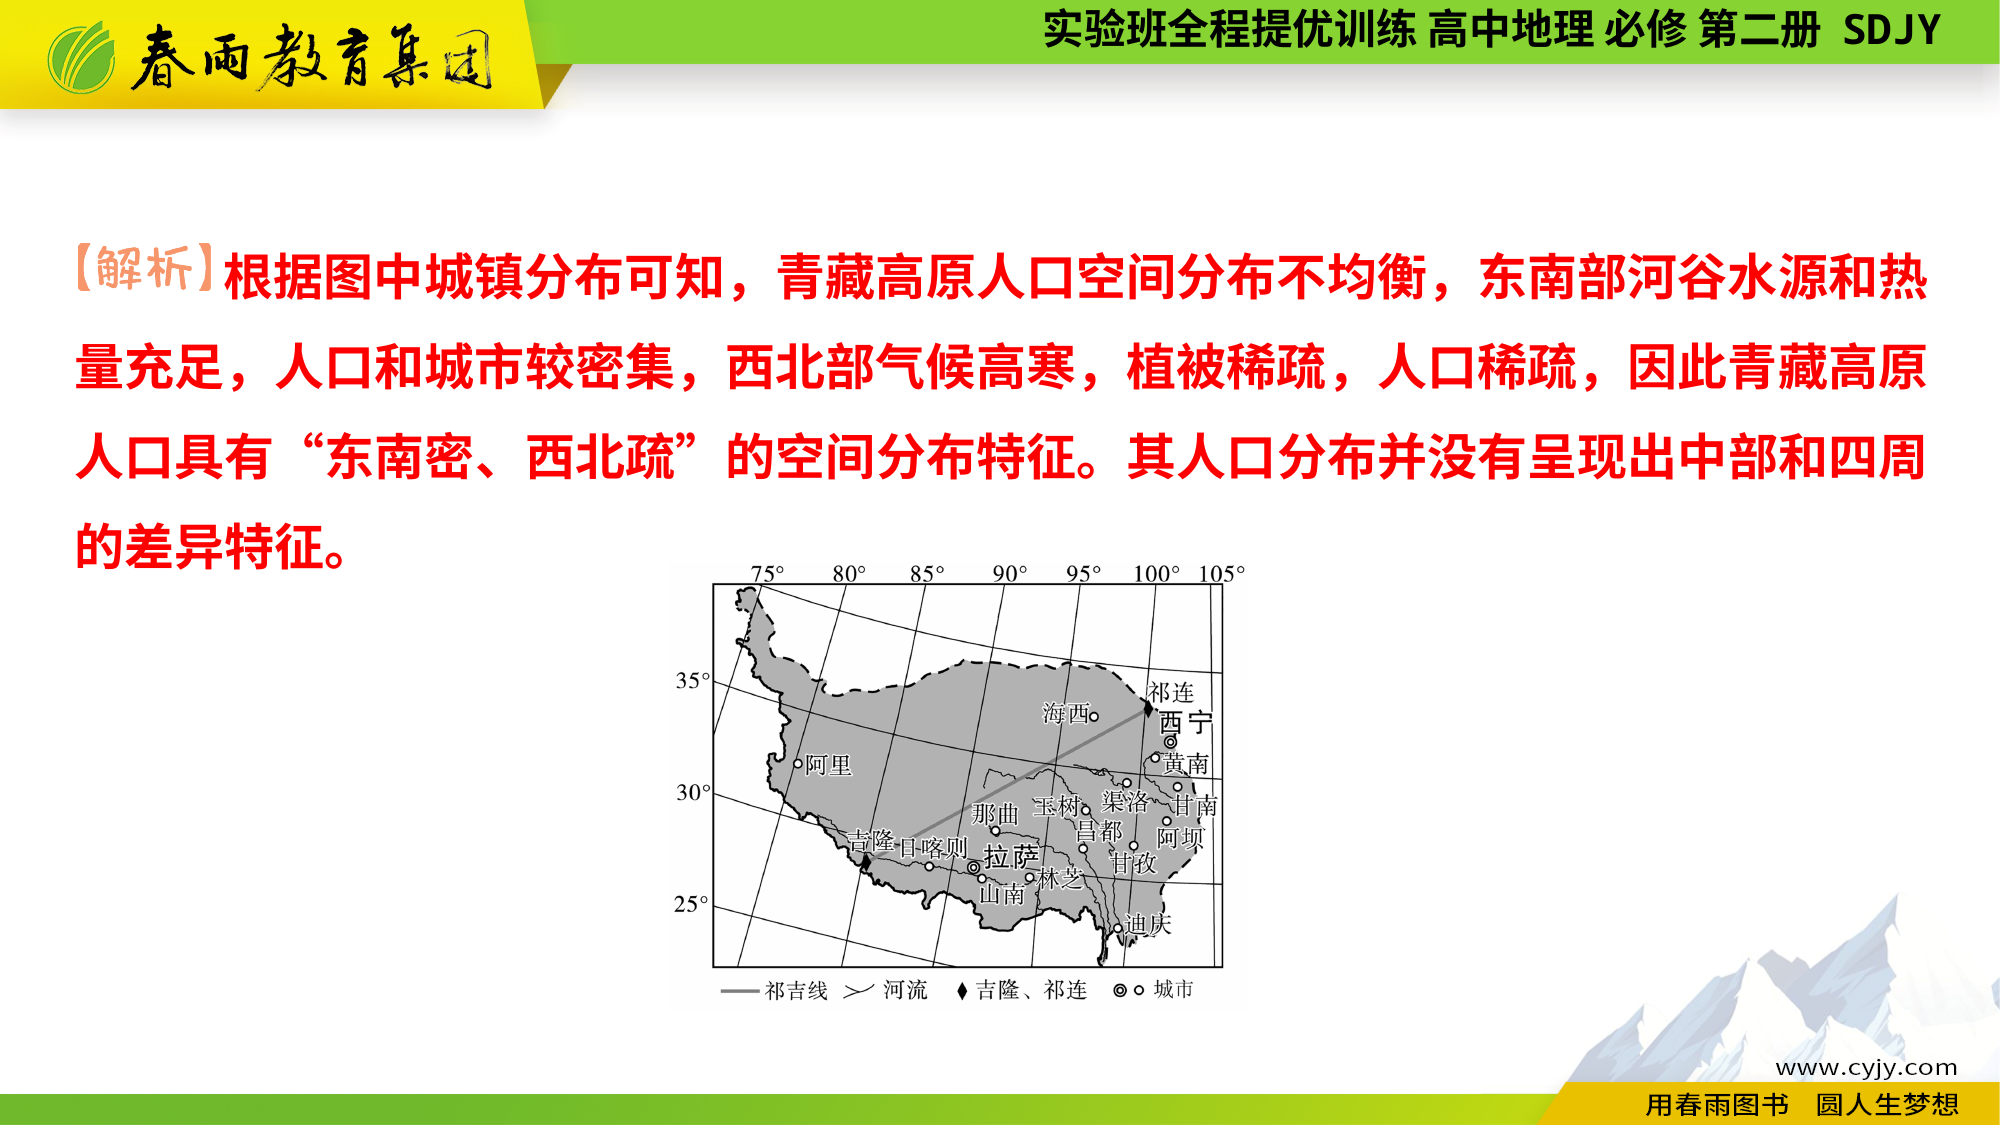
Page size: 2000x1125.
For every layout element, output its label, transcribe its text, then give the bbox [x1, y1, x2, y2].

list 根据图中城镇分布可知，青藏高原人口空间分布不均衡，东南部河谷水源和热量充足，人口和城市较密集，西北部气候高寒，植被稀疏，人口稀疏，因此青藏高原人口具有“东南密、西北疏”的空间分布特征。其人口分布并没有呈现出中部和四周的差异特征。 [59, 208, 1944, 587]
picture [0, 0, 2000, 1125]
